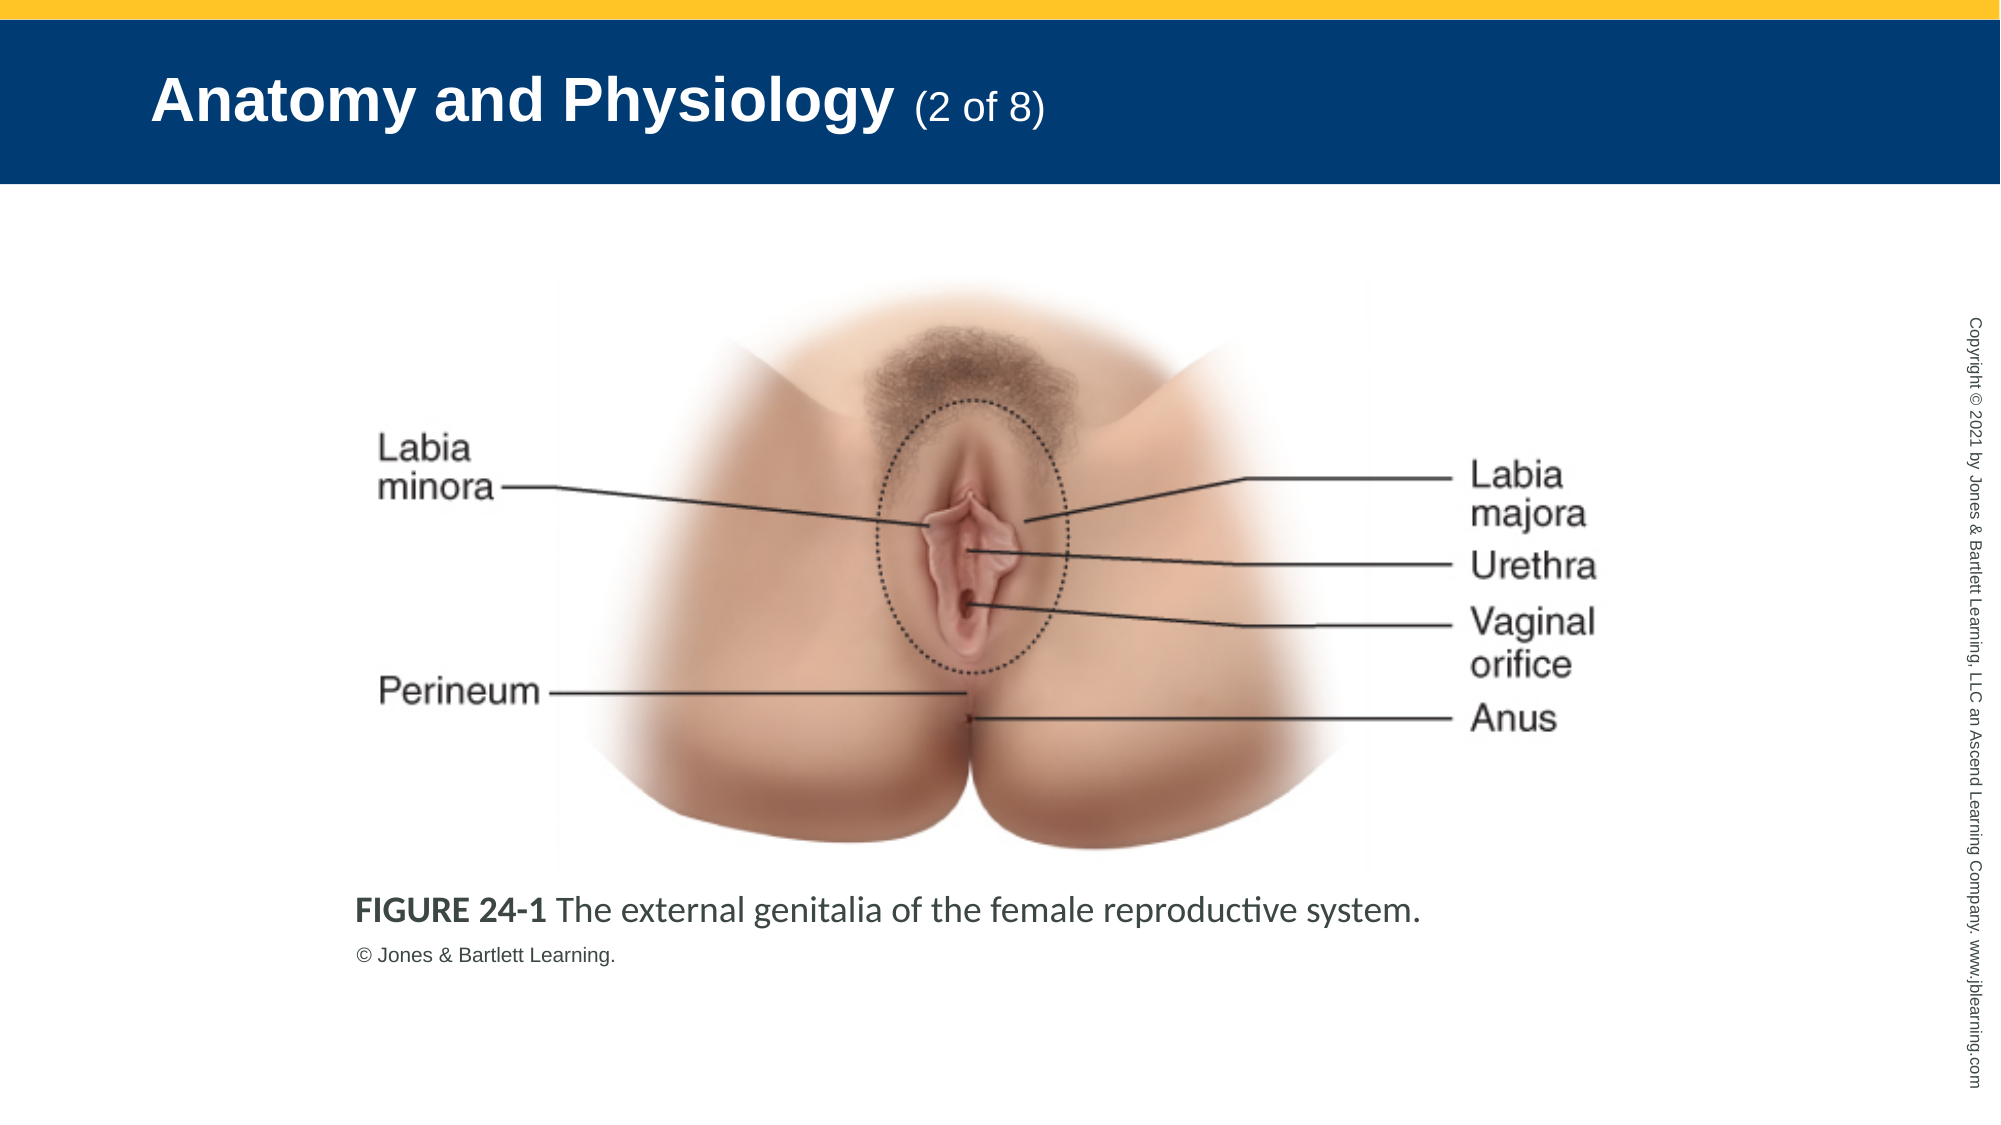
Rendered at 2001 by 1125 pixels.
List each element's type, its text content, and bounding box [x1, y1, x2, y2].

text_box © Jones & Bartlett Learning. [341, 934, 631, 974]
title Anatomy and Physiology (2 of 8) [0, 19, 2000, 185]
text_box FIGURE 24-1 The external genitalia of the female reproductive system. [340, 878, 1569, 938]
picture [340, 253, 1654, 878]
